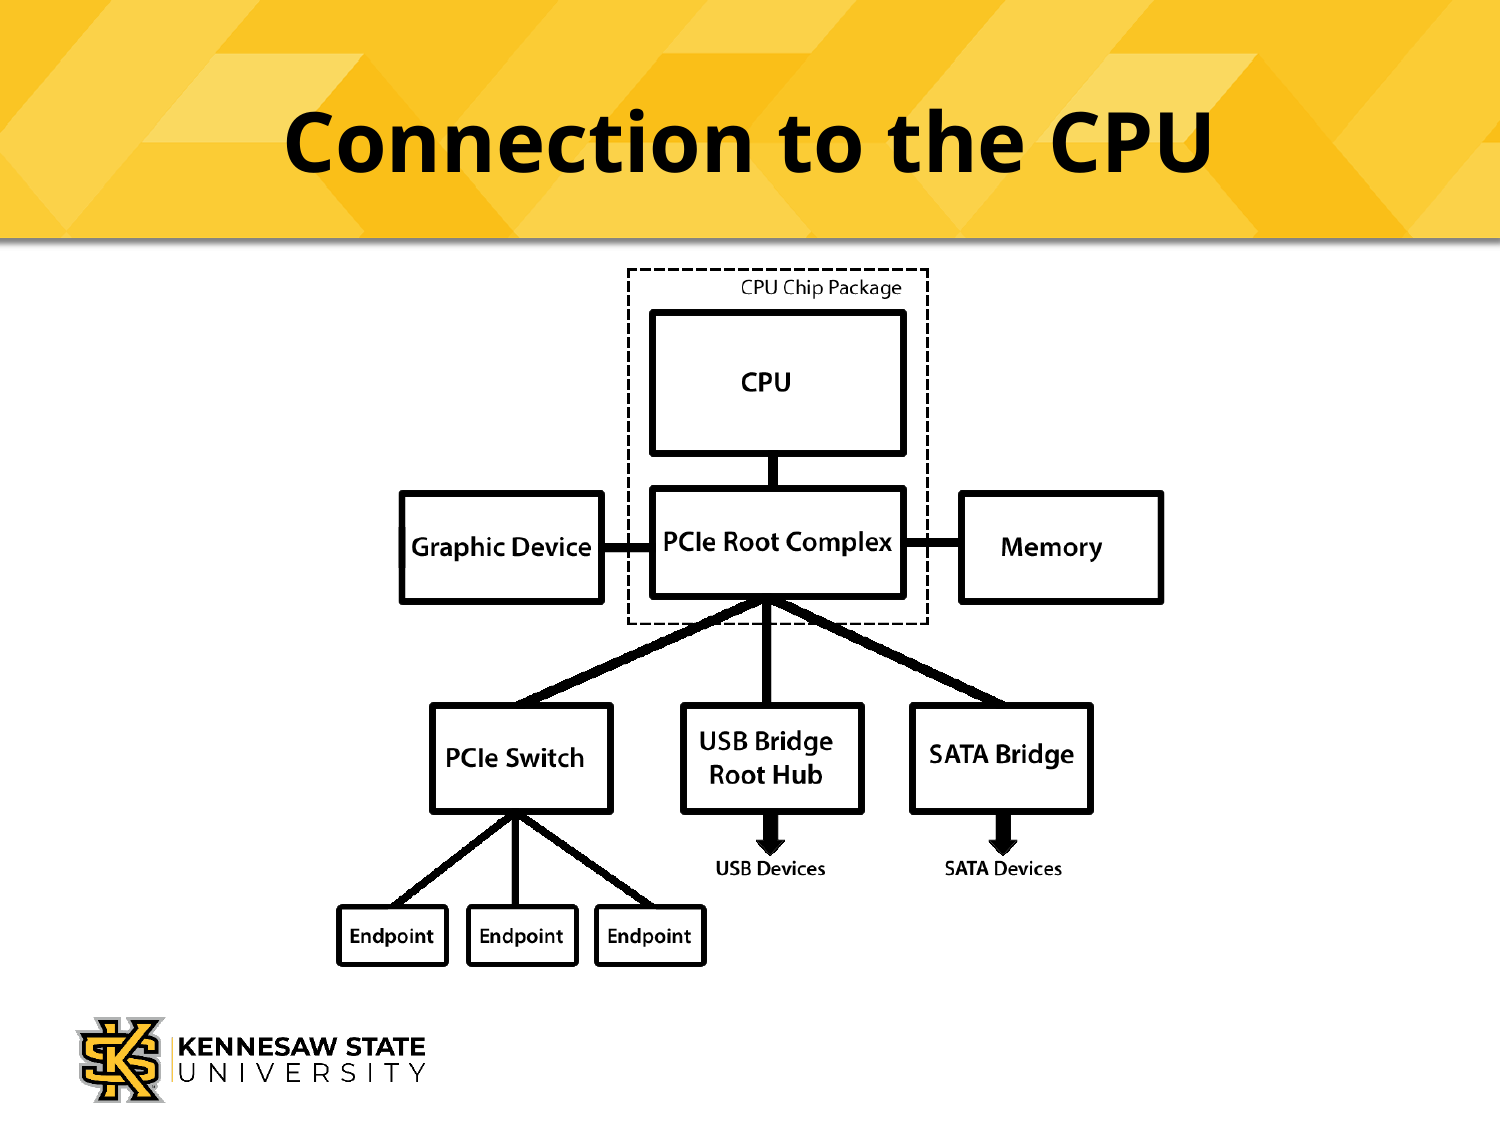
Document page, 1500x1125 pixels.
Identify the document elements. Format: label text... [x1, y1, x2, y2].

picture [0, 0, 1500, 1002]
title Connection to the CPU [75, 45, 1425, 233]
picture [75, 1017, 425, 1103]
